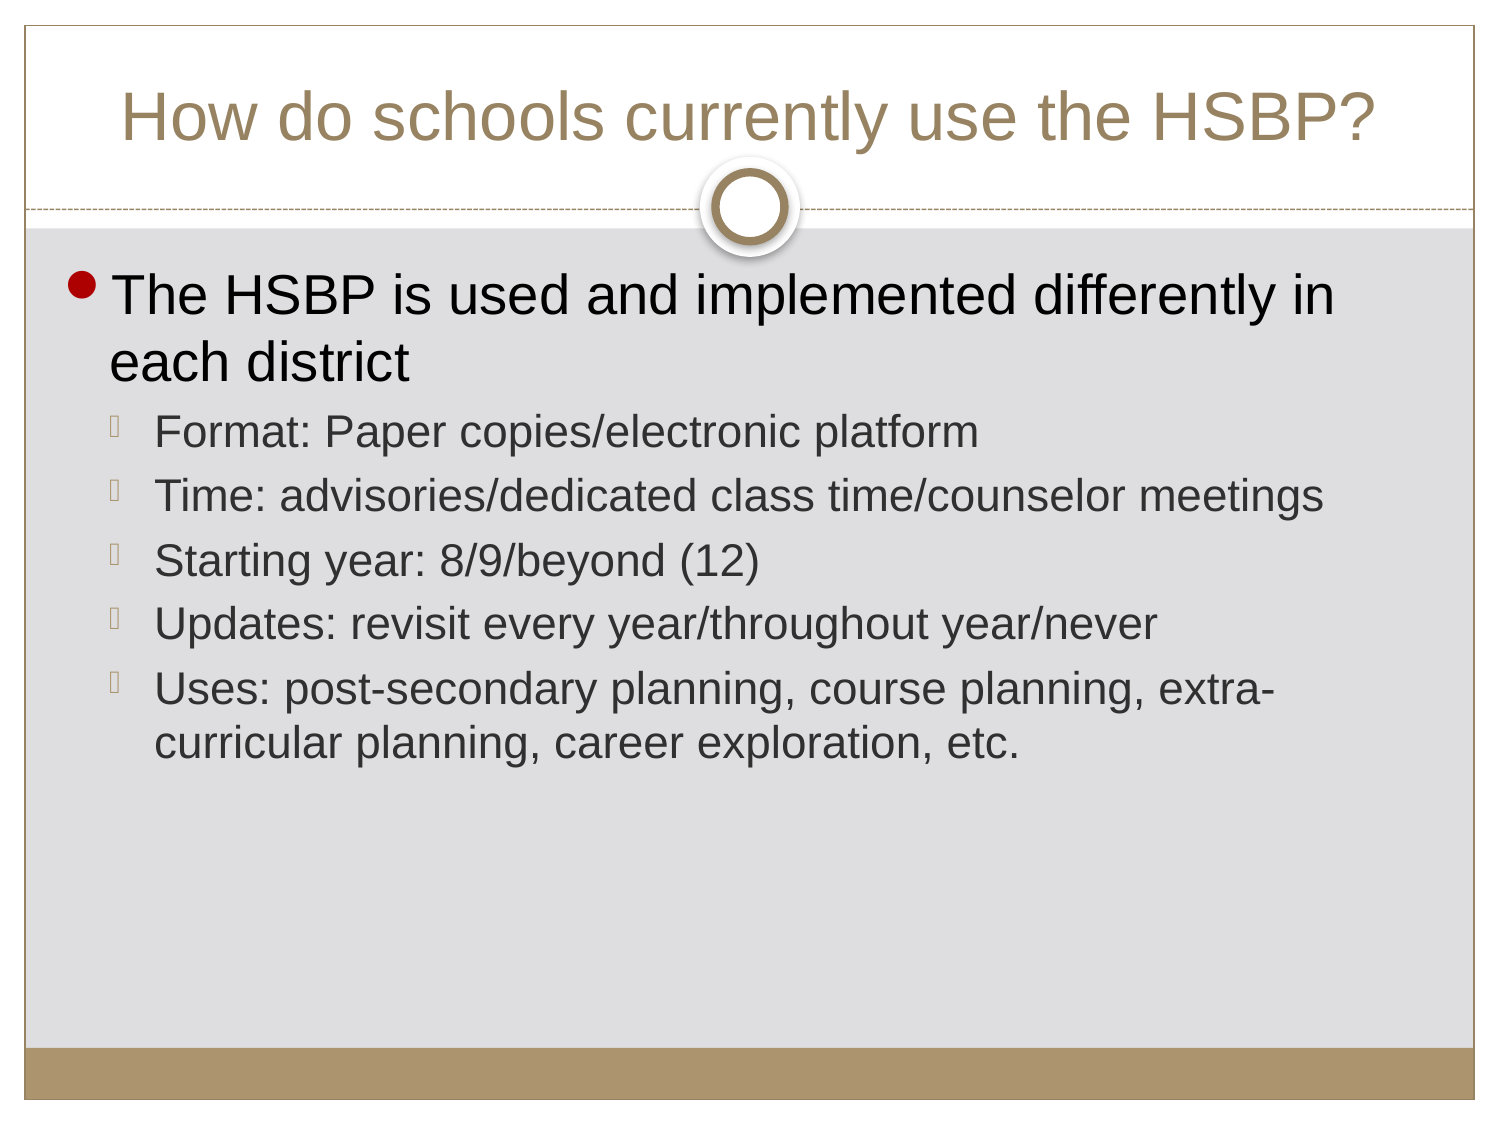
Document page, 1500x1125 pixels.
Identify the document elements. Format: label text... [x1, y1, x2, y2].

title How do schools currently use the HSBP? [49, 37, 1450, 162]
list The HSBP is used and implemented differently in each district Format: Paper copies/electronic platform Time: advisories/dedicated class time/counselor meetings Starting year: 8/9/beyond (12) Updates: revisit every year/throughout year/never Uses: post-secondary planning, course planning, extra-curricular planning, career exploration, etc. [49, 250, 1445, 1001]
